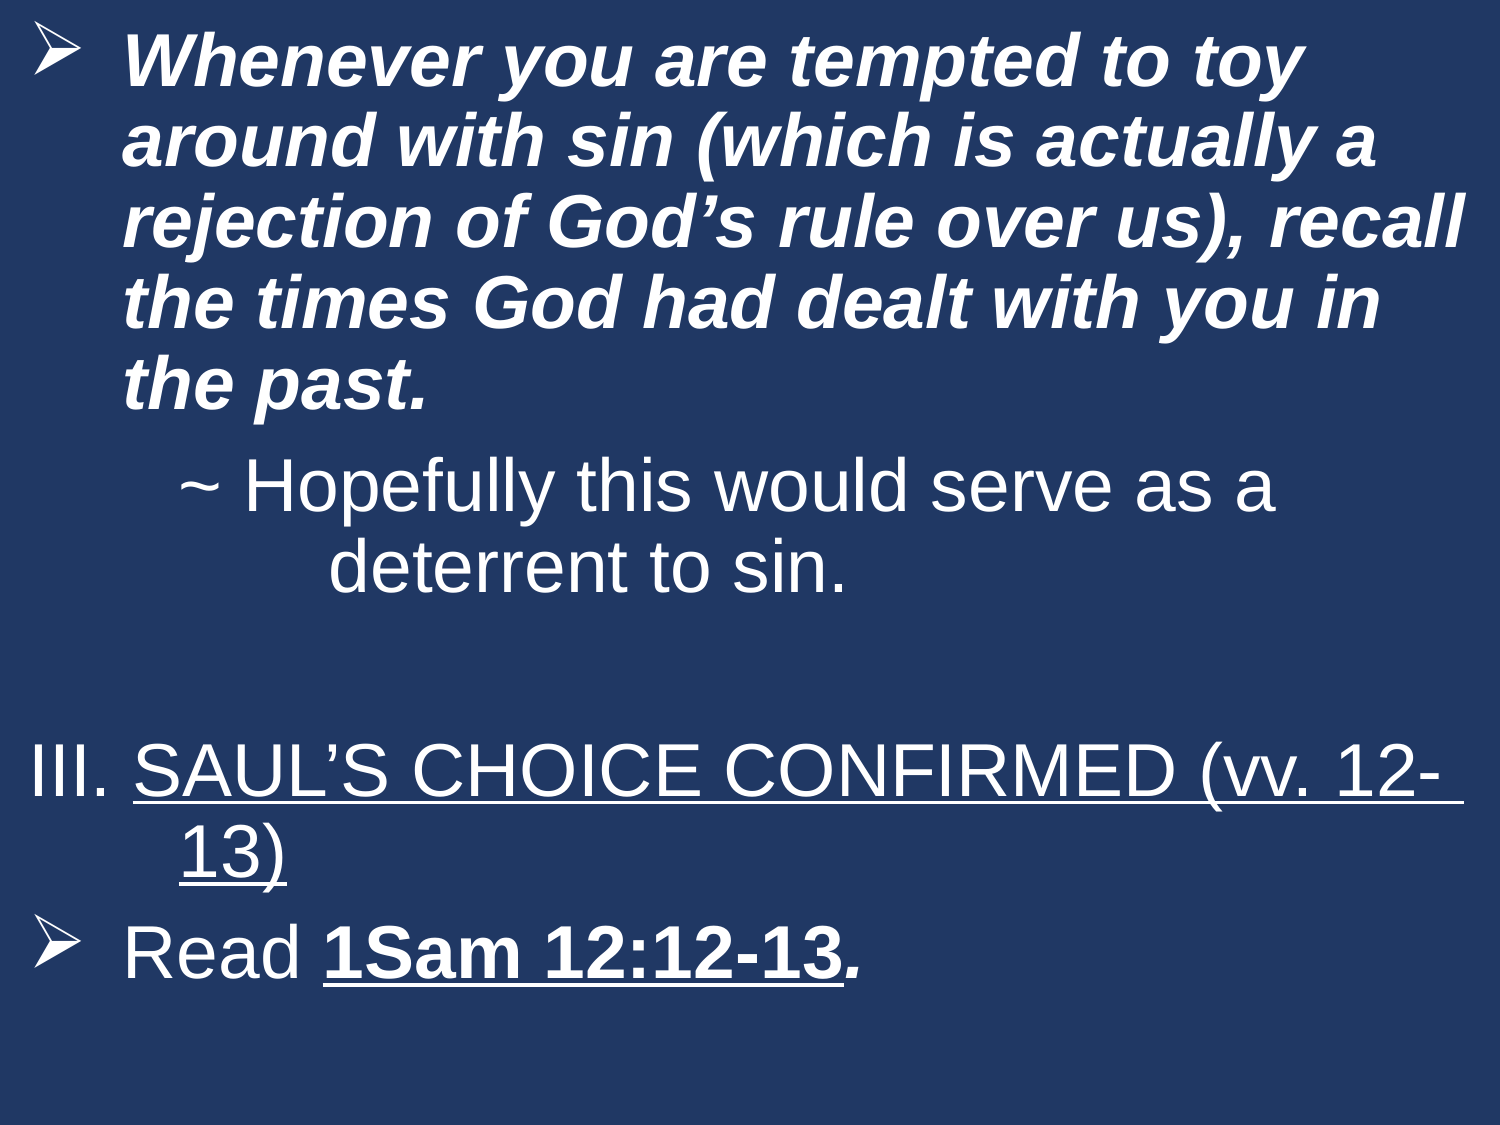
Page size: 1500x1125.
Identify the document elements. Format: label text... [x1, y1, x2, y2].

subtitle Whenever you are tempted to toy around with sin (which is actually a rejection of God’s rule over us), recall the times God had dealt with you in the past. ~ Hopefully this would serve as a deterrent to sin. III. SAUL’S CHOICE CONFIRMED (vv. 12- 13) Read 1Sam 12:12-13. [13, 13, 1484, 1114]
